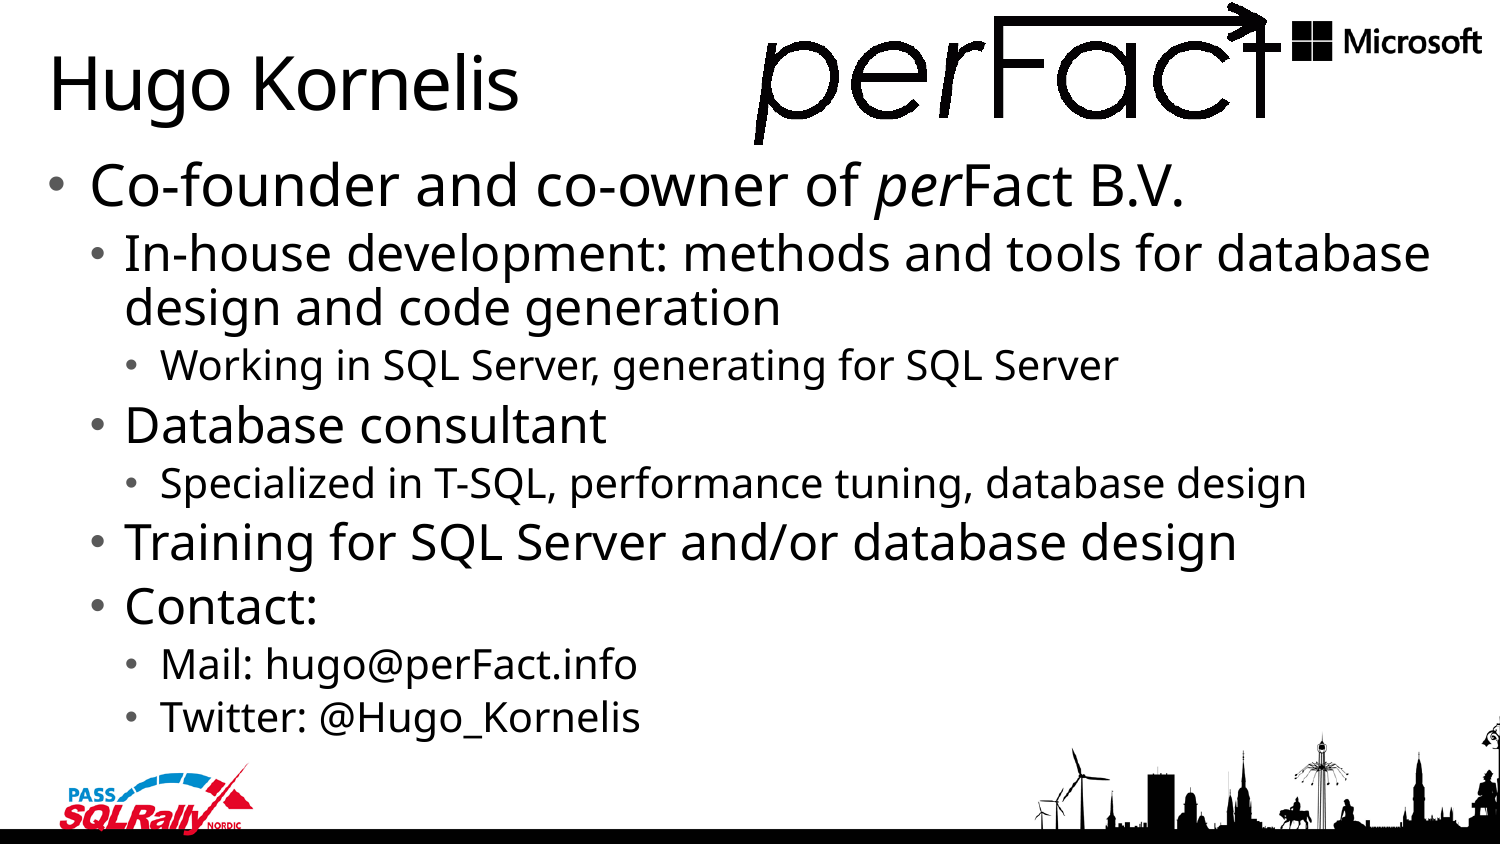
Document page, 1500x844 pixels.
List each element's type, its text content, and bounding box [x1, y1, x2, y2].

title Hugo Kornelis [47, 45, 744, 129]
title Hugo Kornelis [1294, 45, 1461, 129]
picture [0, 0, 1500, 844]
list Co-founder and co-owner of perFact B.V. In-house development: methods and tools for database design and code generation Working in SQL Server, generating for SQL Server Database consultant Specialized in T-SQL, performance tuning, database design Training for SQL Server and/or database design Contact: Mail: hugo@perFact.info Twitter: @Hugo_Kornelis [47, 155, 1461, 763]
